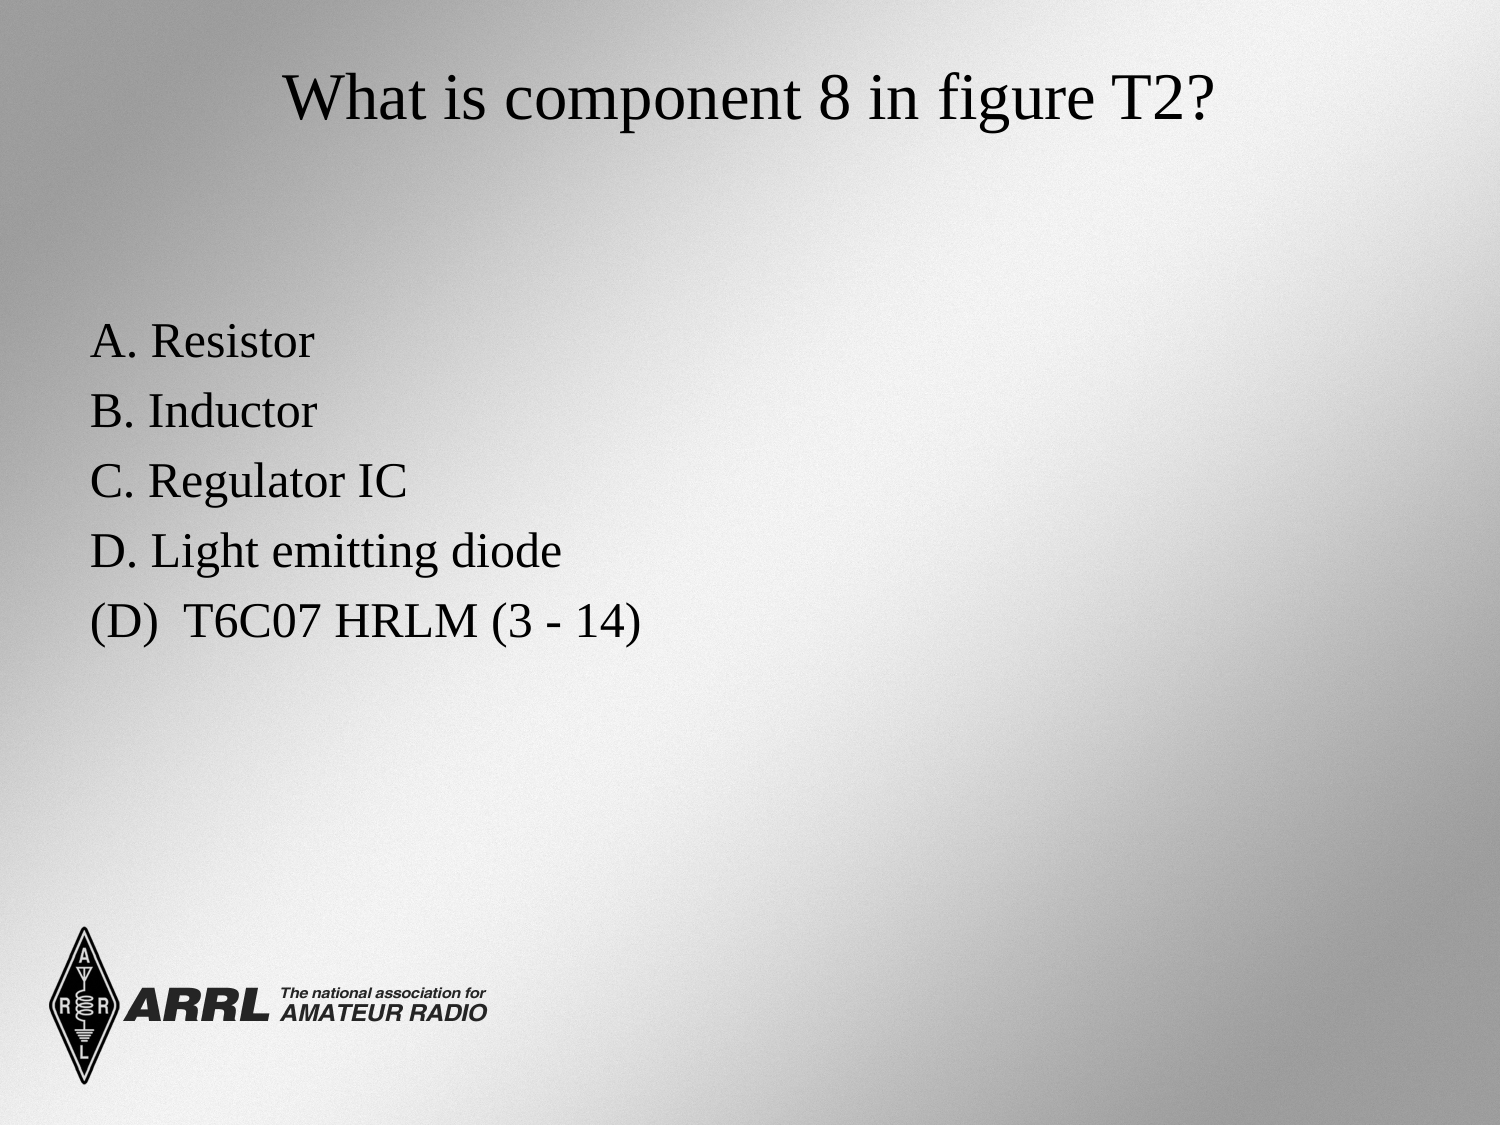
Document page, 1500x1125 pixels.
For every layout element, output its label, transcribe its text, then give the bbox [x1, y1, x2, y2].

list A. Resistor B. Inductor C. Regulator IC D. Light emitting diode (D) T6C07 HRLM (3 - 14) [75, 299, 1425, 1005]
picture [0, 0, 1500, 1125]
title What is component 8 in figure T2? [75, 45, 1425, 233]
